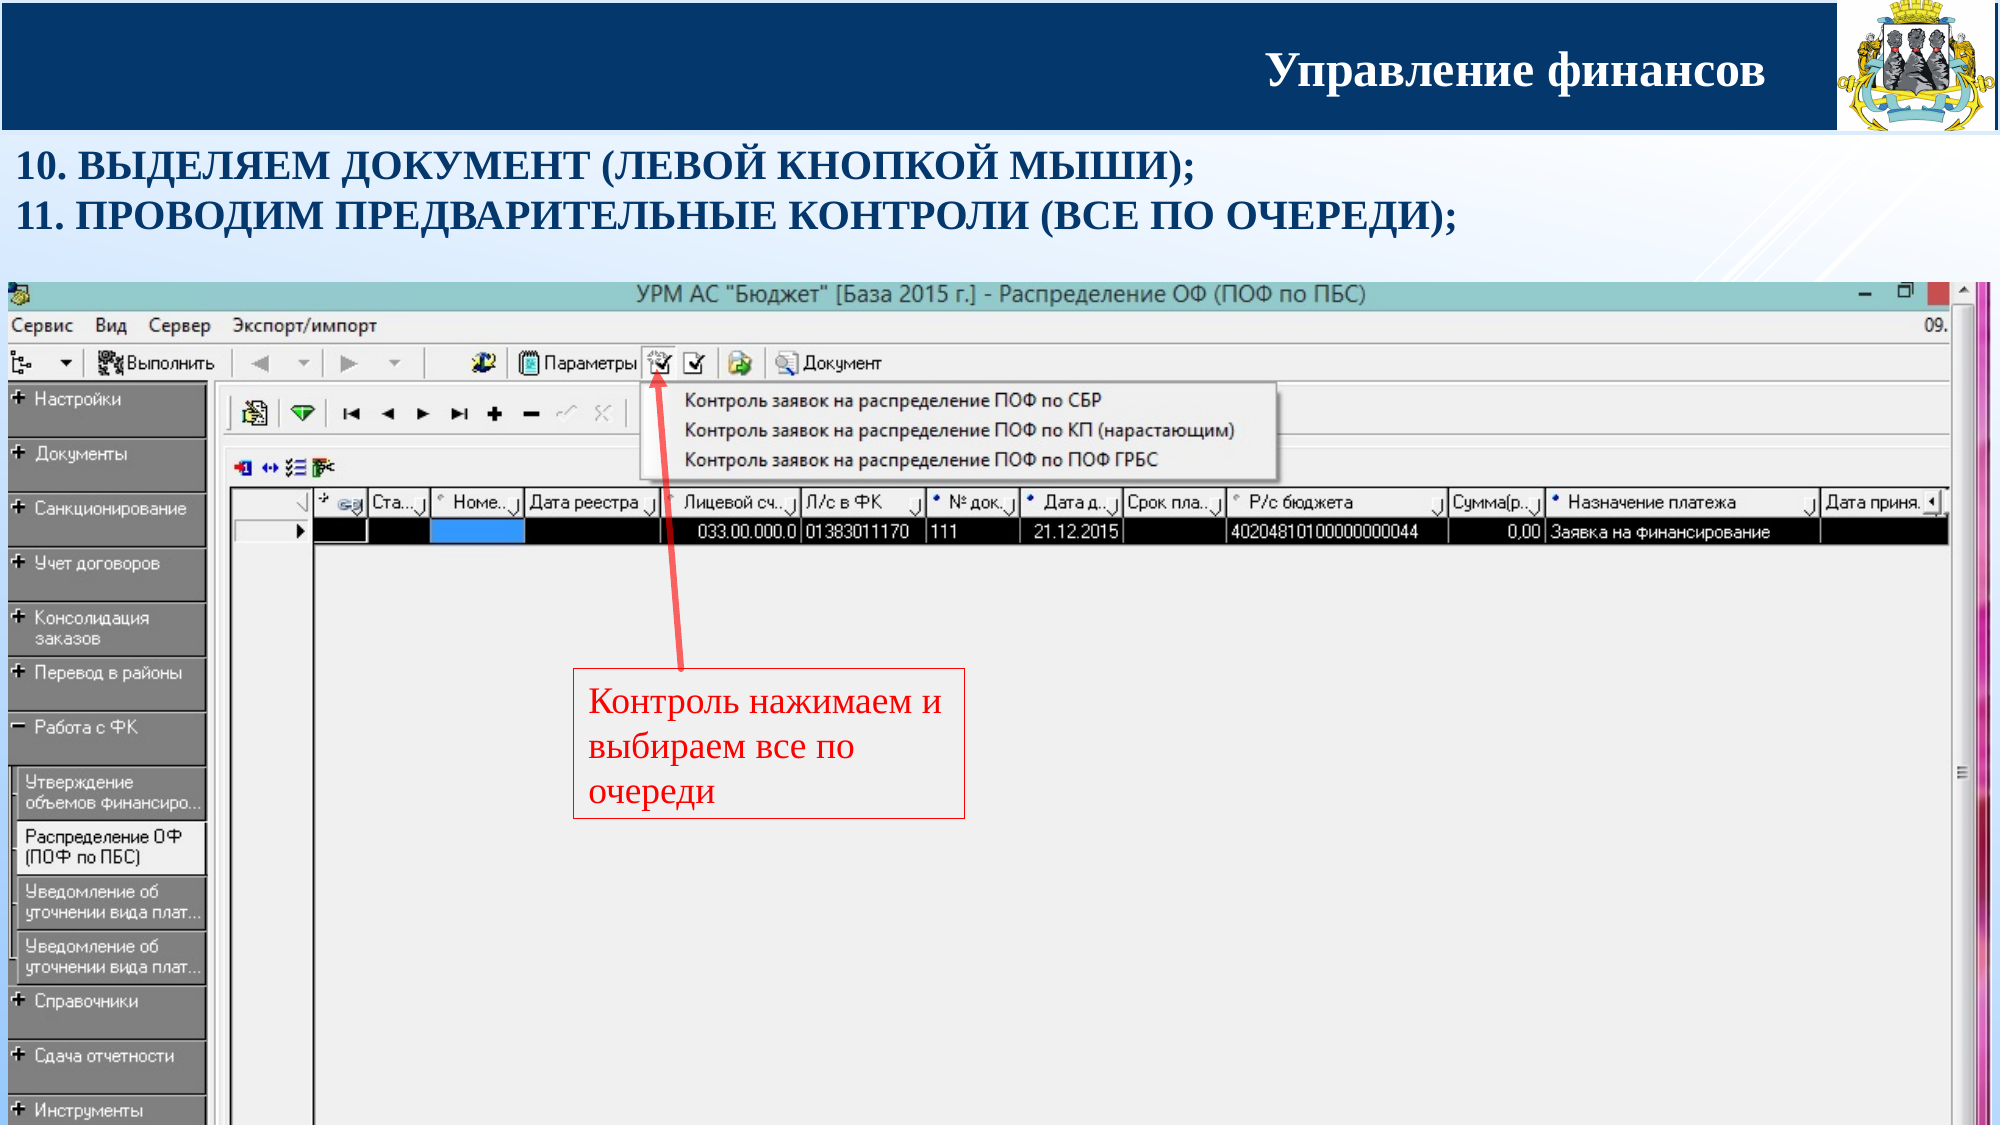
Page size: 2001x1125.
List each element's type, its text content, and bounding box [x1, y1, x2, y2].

picture [1837, 0, 1995, 131]
title 10. Выделяем документ (левой кнопкой мыши); 11. Проводим предварительные контроли (все по очереди); [0, 134, 1954, 244]
picture [8, 282, 1992, 1125]
text_box Управление финансов [0, 0, 2000, 134]
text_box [656, 368, 682, 670]
